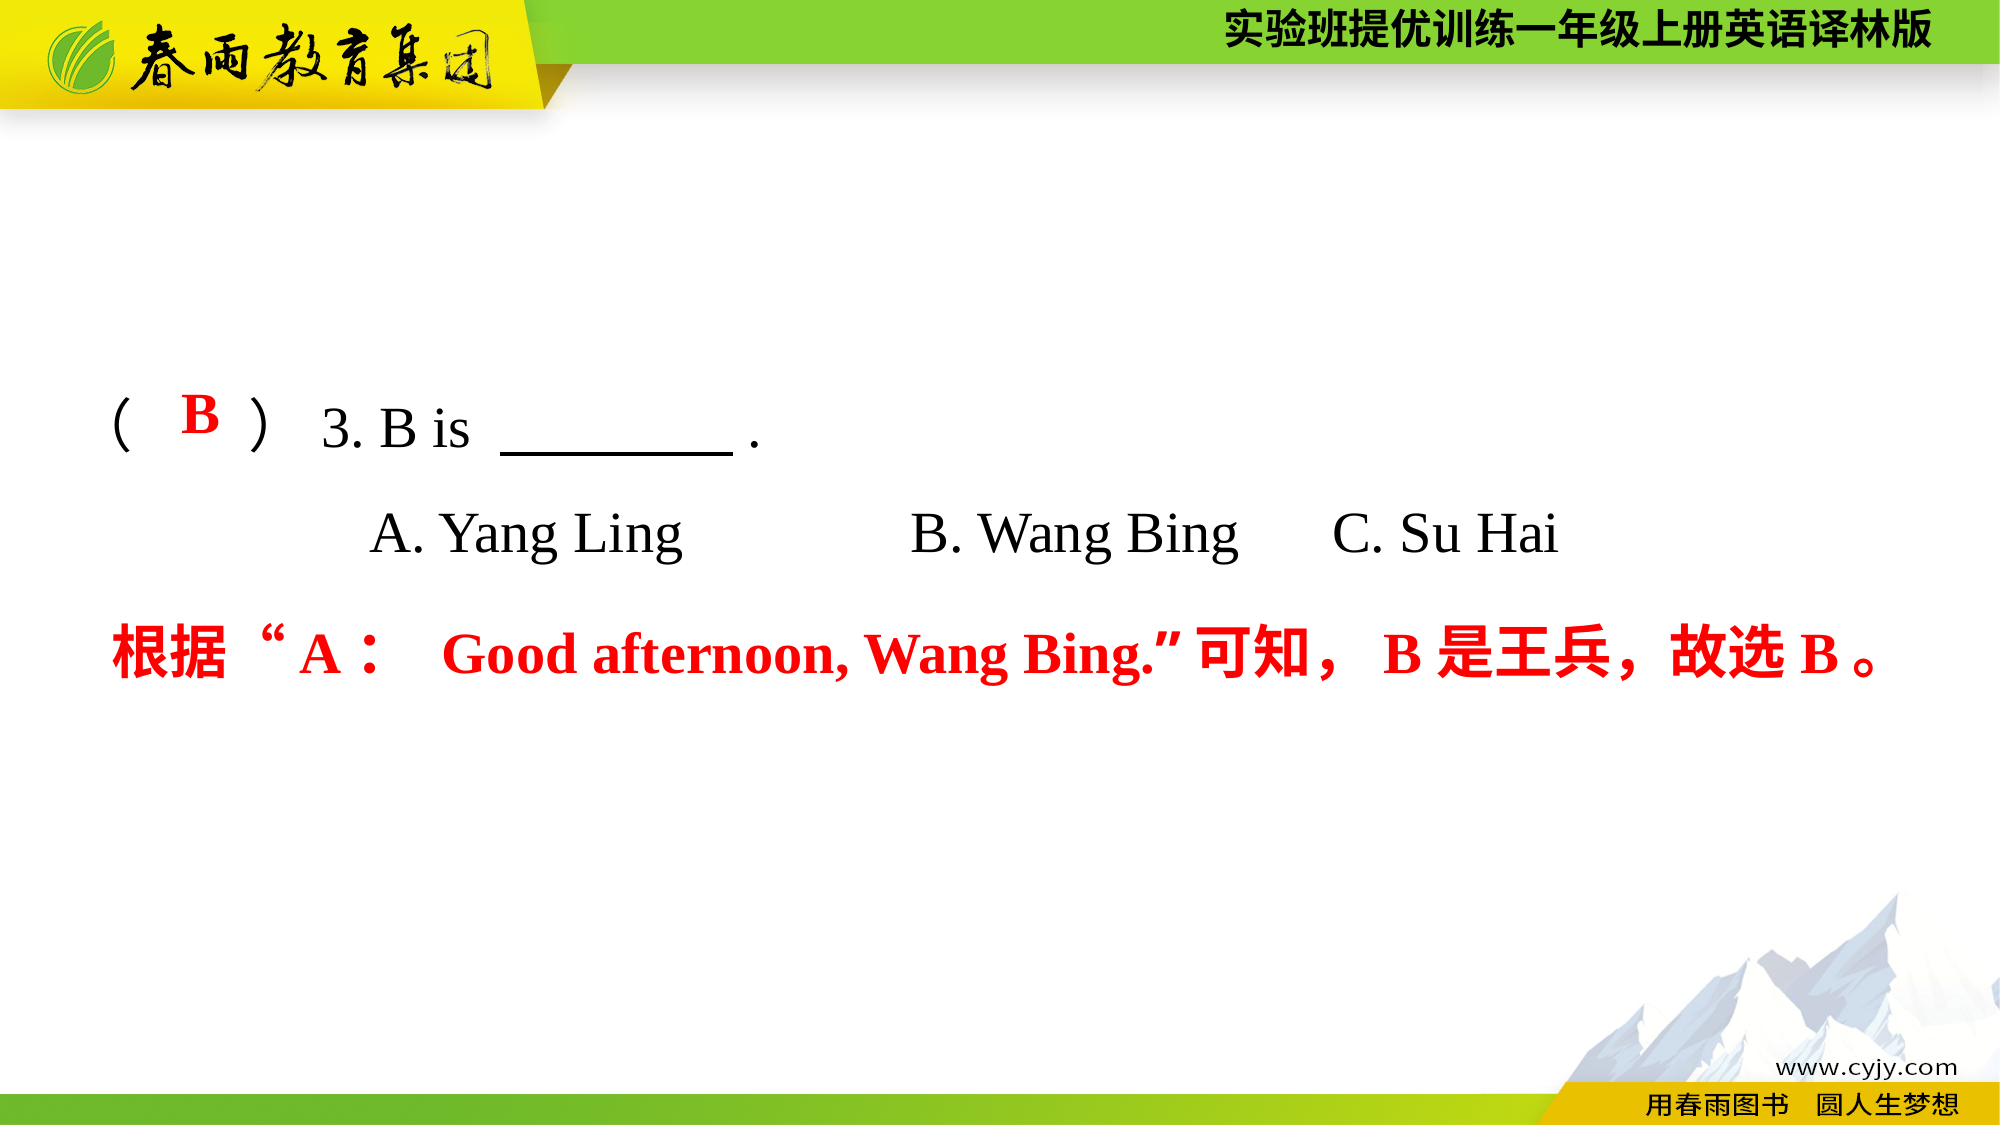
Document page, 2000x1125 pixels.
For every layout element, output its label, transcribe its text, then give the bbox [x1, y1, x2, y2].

text_box 根据“A： Good afternoon, Wang Bing.”可知，B是王兵，故选B。 [96, 572, 1981, 693]
text_box B [166, 367, 235, 453]
picture [0, 0, 2000, 1125]
list （ ）3. B is . A. Yang Ling B. Wang Bing C. Su Hai [59, 346, 1944, 562]
